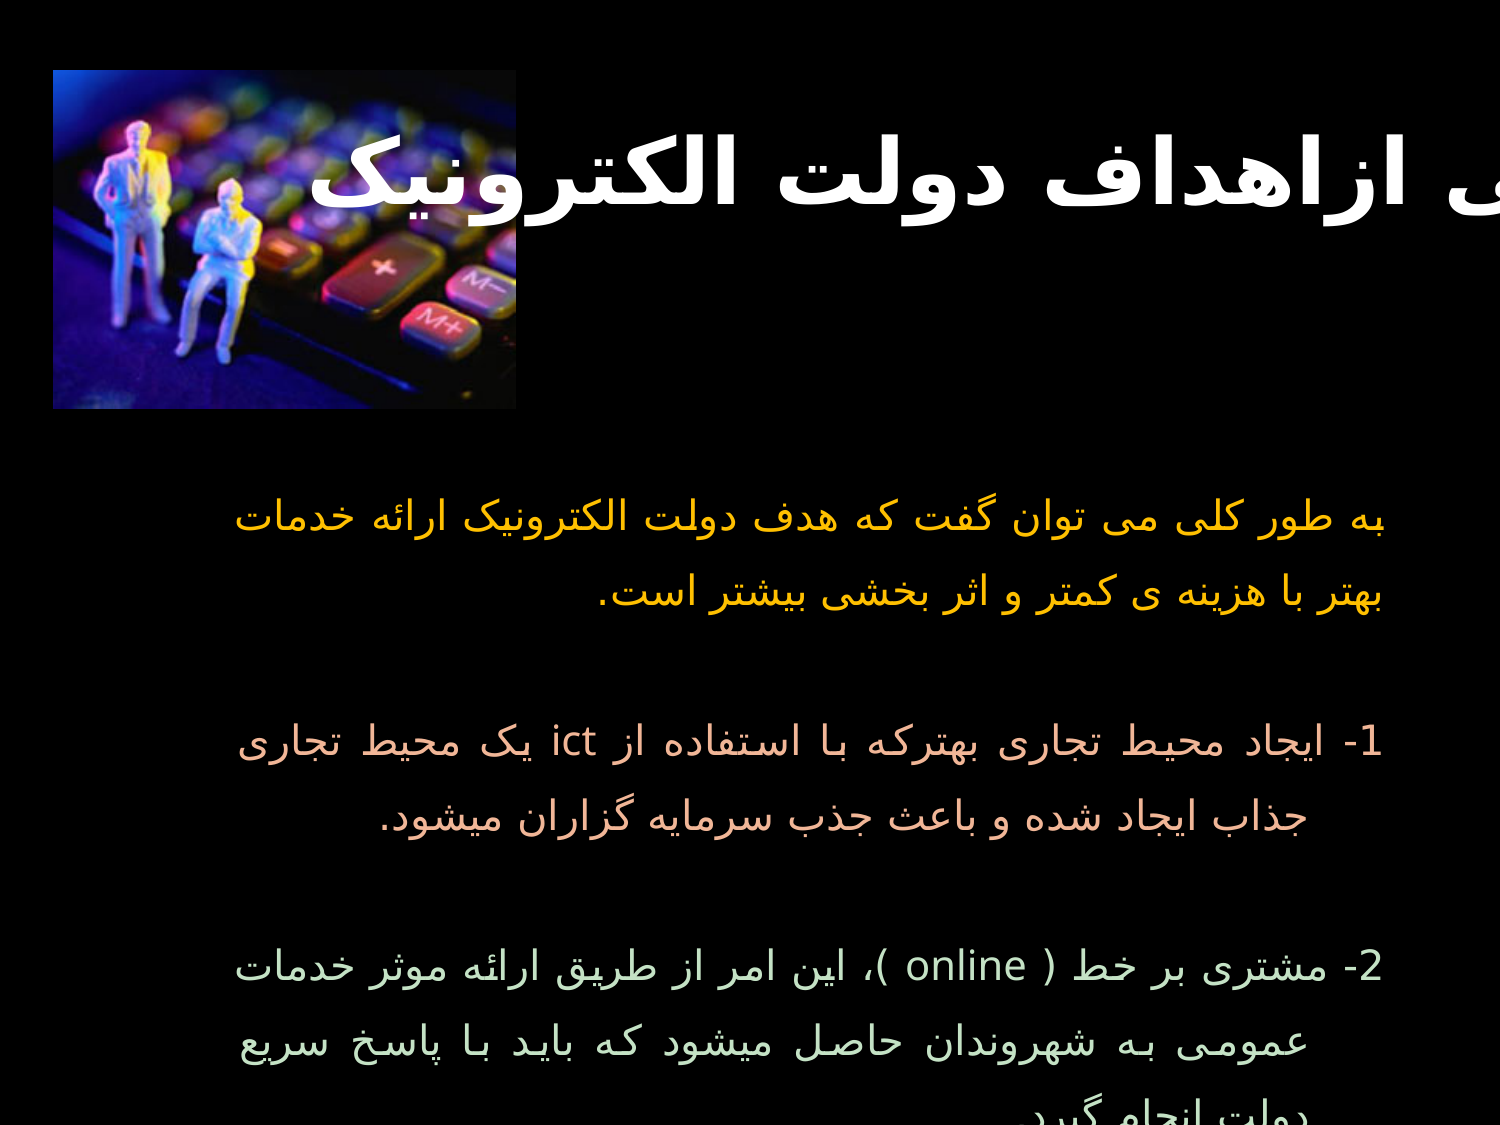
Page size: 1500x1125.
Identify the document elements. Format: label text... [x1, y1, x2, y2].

text_box برخی ازاهداف دولت الکترونیک [522, 105, 1500, 231]
text_box به طور کلی می توان گفت که هدف دولت الکترونیک ارائه خدمات بهتر با هزینه ی کمتر و اثر بخشی بیشتر است. 1- ایجاد محیط تجاری بهترکه با استفاده از ict یک محیط تجاری جذاب ایجاد شده و باعث جذب سرمایه گزاران میشود. 2- مشتری بر خط ( online )، این امر از طریق ارائه موثر خدمات عمومی به شهروندان حاصل میشود که باید با پاسخ سریع دولت انجام گیرد. [218, 456, 1400, 1125]
picture [53, 70, 516, 409]
